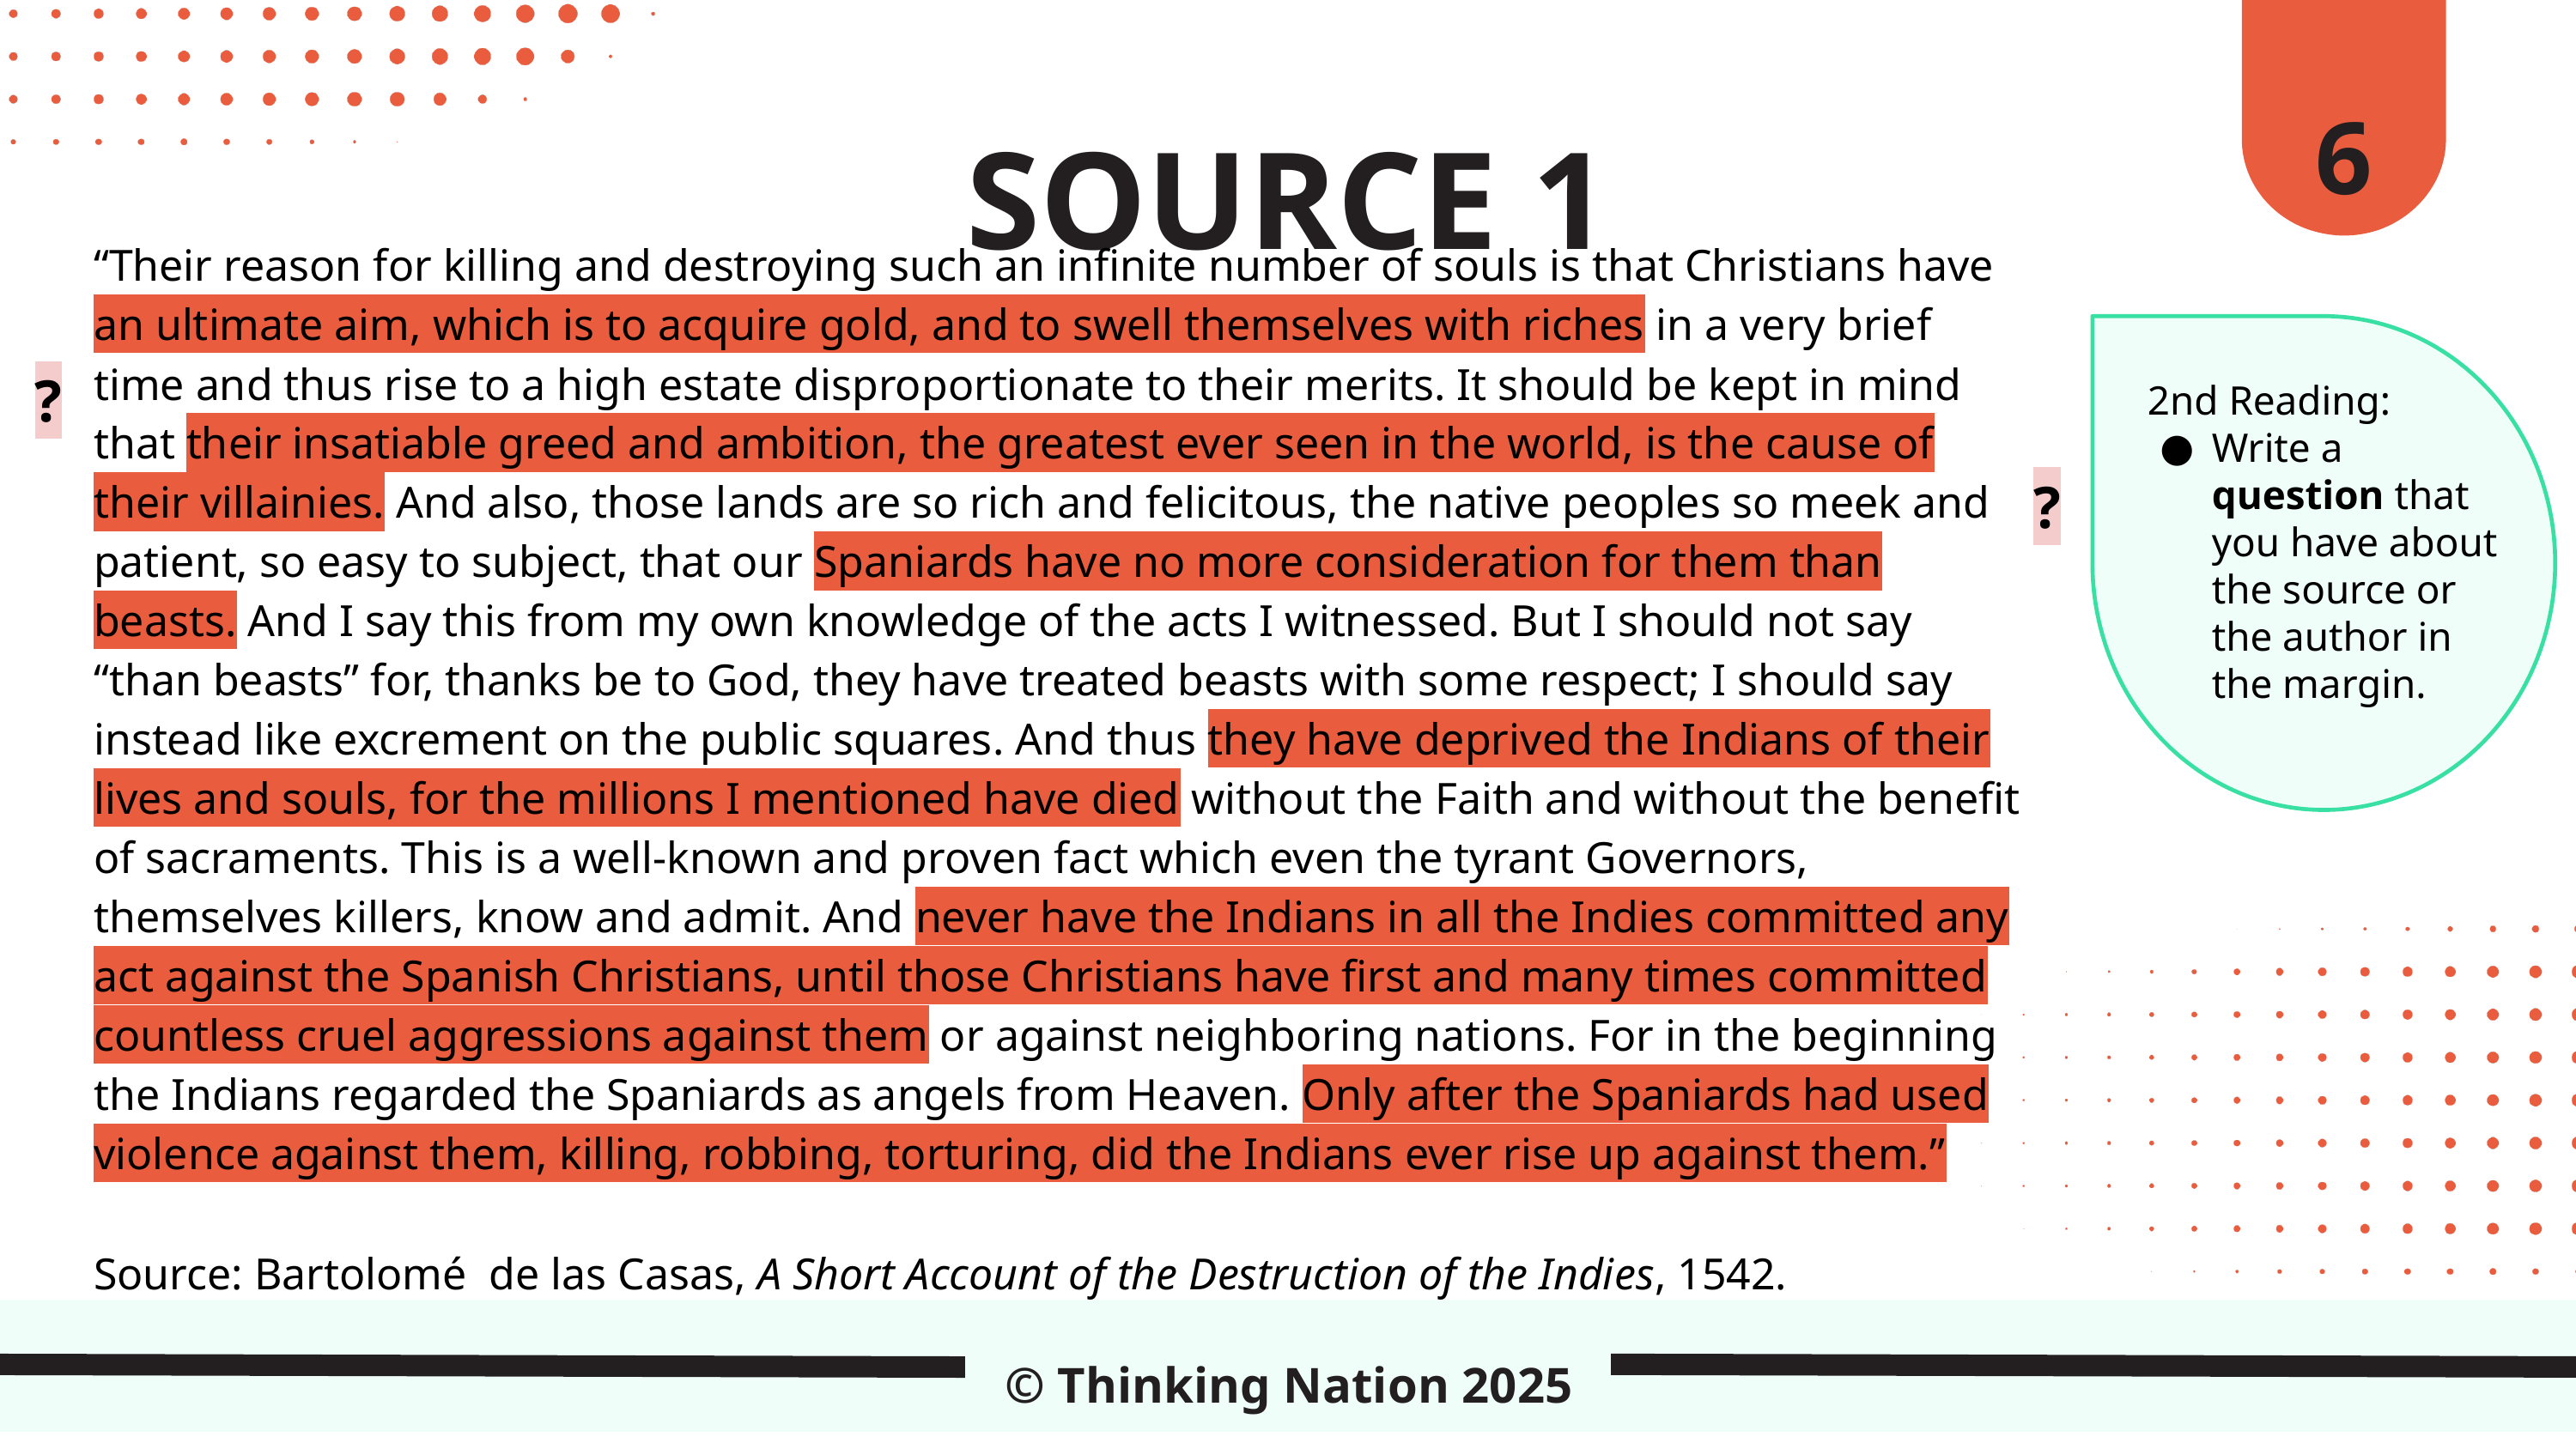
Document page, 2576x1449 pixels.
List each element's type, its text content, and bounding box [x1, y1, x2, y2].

text_box SOURCE 1 [506, 51, 2070, 276]
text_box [2233, 0, 2455, 236]
text_box [0, 0, 660, 145]
text_box ? [21, 352, 82, 436]
text_box “Their reason for killing and destroying such an infinite number of souls is that Christians have an ultimate aim, which is to acquire gold, and to swell themselves with riches in a very brief time and thus rise to a high estate disproportionate to their merits. It should be kept in mind that their insatiable greed and ambition, the greatest ever seen in the world, is the cause of their villainies. And also, those lands are so rich and felicitous, the native peoples so meek and patient, so easy to subject, that our Spaniards have no more consideration for them than beasts. And I say this from my own knowledge of the acts I witnessed. But I should not say “than beasts” for, thanks be to God, they have treated beasts with some respect; I should say instead like excrement on the public squares. And thus they have deprived the Indians of their lives and souls, for the millions I mentioned have died without the Faith and without the benefit of sacraments. This is a well-known and proven fact which even the tyrant Governors, themselves killers, know and admit. And never have the Indians in all the Indies committed any act against the Spanish Christians, until those Christians have first and many times committed countless cruel aggressions against them or against neighboring nations. For in the beginning the Indians regarded the Spaniards as angels from Heaven. Only after the Spaniards had used violence against them, killing, robbing, torturing, did the Indians ever rise up against them.” Source: Bartolomé de las Casas, A Short Account of the Destruction of the Indies, 1542. [81, 217, 2042, 1248]
text_box ? [2020, 458, 2080, 542]
text_box 2nd Reading: Write a question that you have about the source or the author in the margin. [2134, 362, 2525, 576]
text_box [2092, 316, 2555, 810]
text_box [1938, 925, 2576, 1275]
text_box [0, 1299, 2576, 1433]
